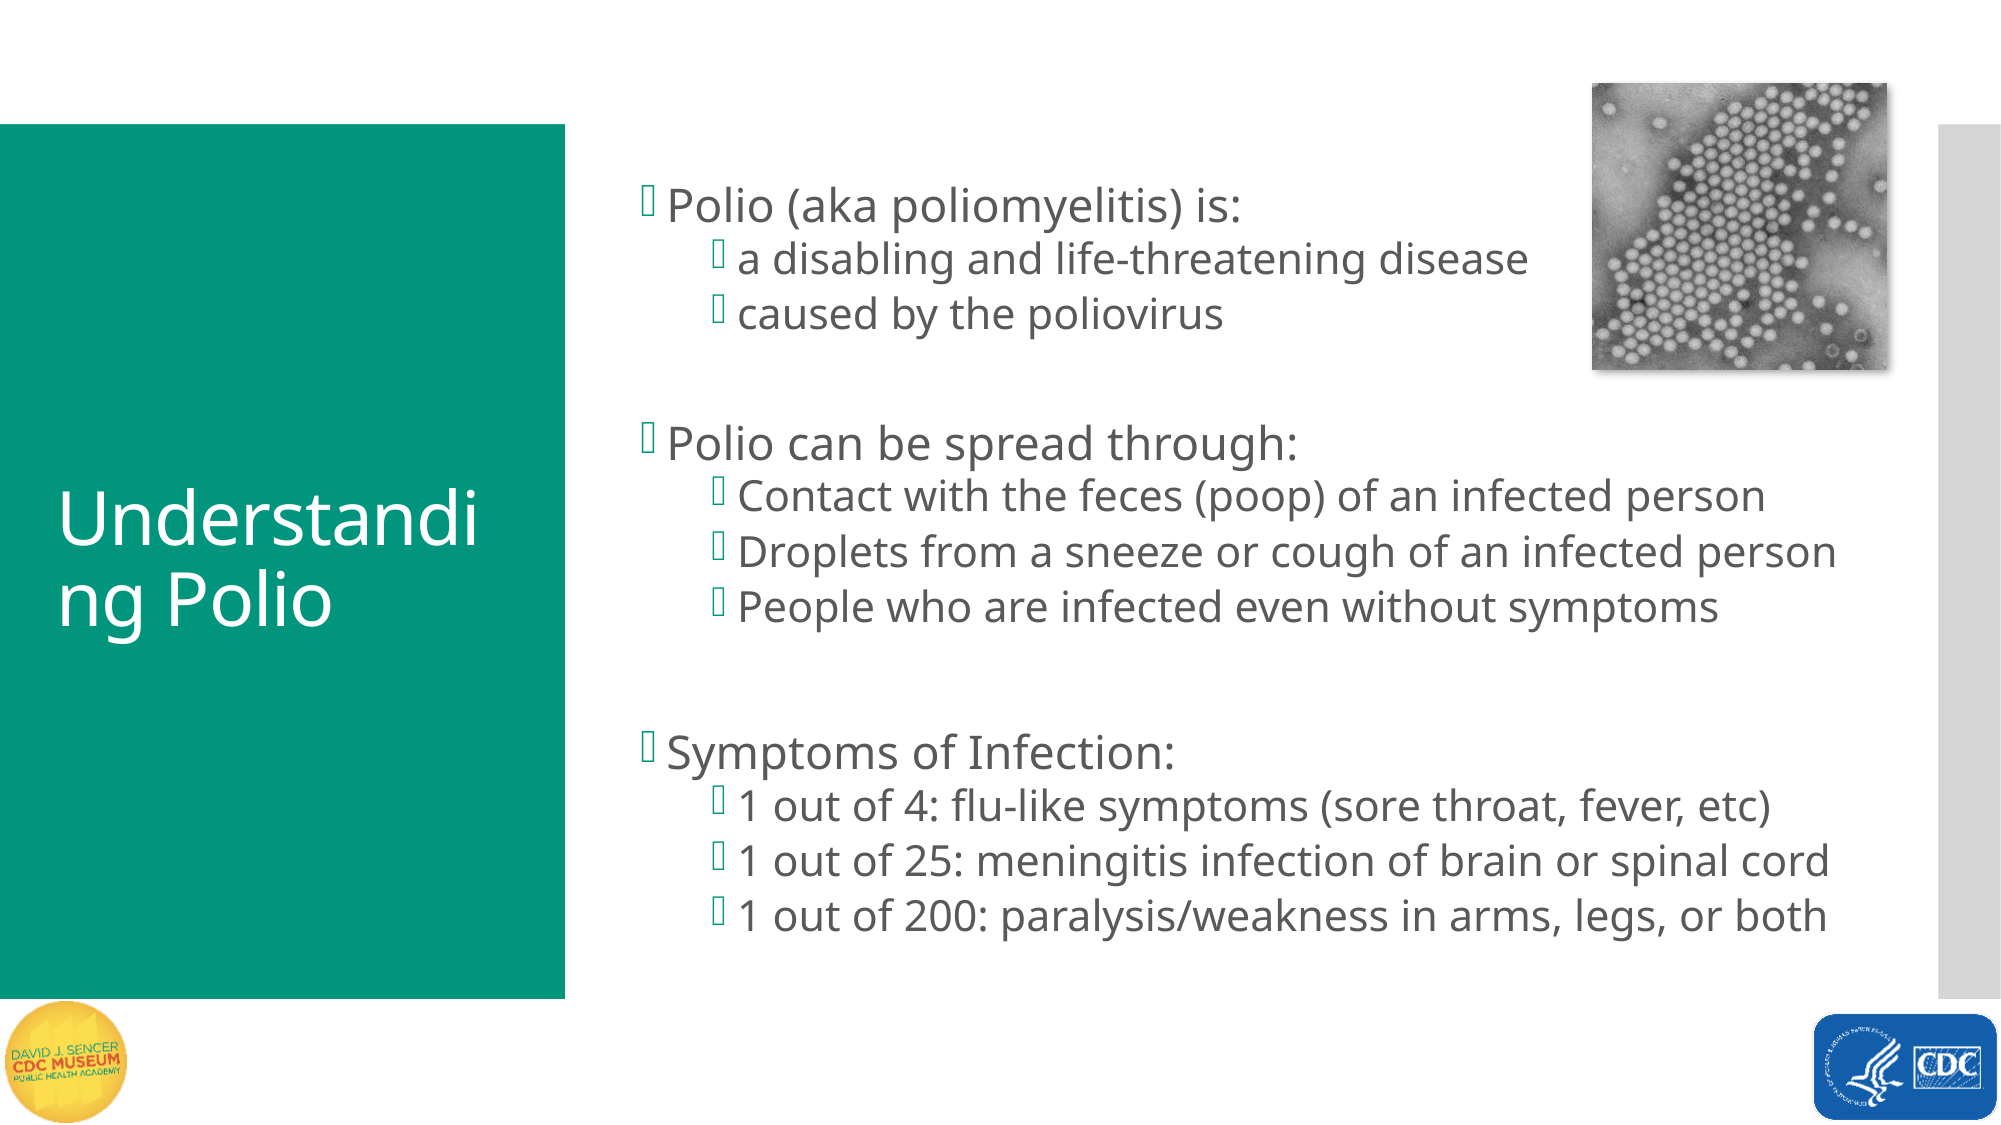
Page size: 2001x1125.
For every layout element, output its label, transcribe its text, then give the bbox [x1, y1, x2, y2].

title Understanding Polio [41, 184, 525, 940]
list Polio (aka poliomyelitis) is: a disabling and life-threatening disease caused by the poliovirus Polio can be spread through: Contact with the feces (poop) of an infected person Droplets from a sneeze or cough of an infected person People who are infected even without symptoms Symptoms of Infection: 1 out of 4: flu-like symptoms (sore throat, fever, etc) 1 out of 25: meningitis infection of brain or spinal cord 1 out of 200: paralysis/weakness in arms, legs, or both [625, 124, 1887, 999]
text_box [0, 124, 566, 1000]
text_box [1937, 124, 2000, 1000]
picture [4, 1001, 127, 1123]
picture [1592, 83, 1887, 370]
picture [1801, 1006, 2000, 1125]
